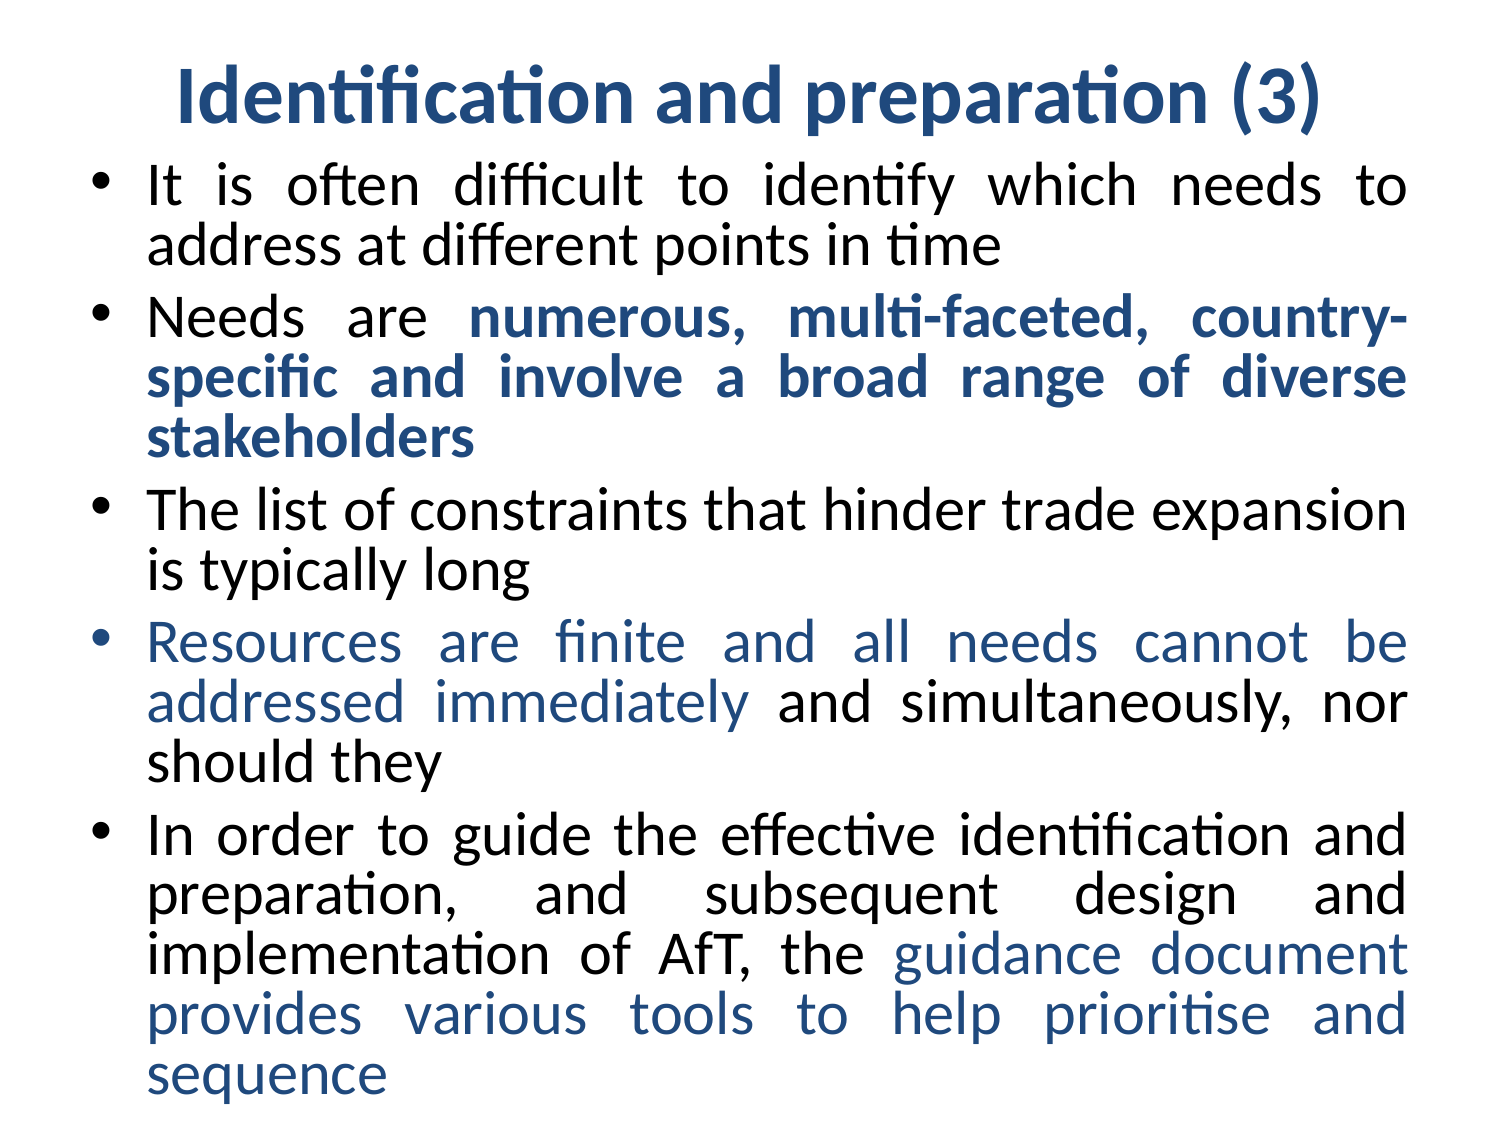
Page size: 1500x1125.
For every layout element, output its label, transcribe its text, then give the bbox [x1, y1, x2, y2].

list It is often difficult to identify which needs to address at different points in time Needs are numerous, multi-faceted, country-specific and involve a broad range of diverse stakeholders The list of constraints that hinder trade expansion is typically long Resources are finite and all needs cannot be addressed immediately and simultaneously, nor should they In order to guide the effective identification and preparation, and subsequent design and implementation of AfT, the guidance document provides various tools to help prioritise and sequence [74, 149, 1426, 893]
title Identification and preparation (3) [74, 49, 1426, 131]
